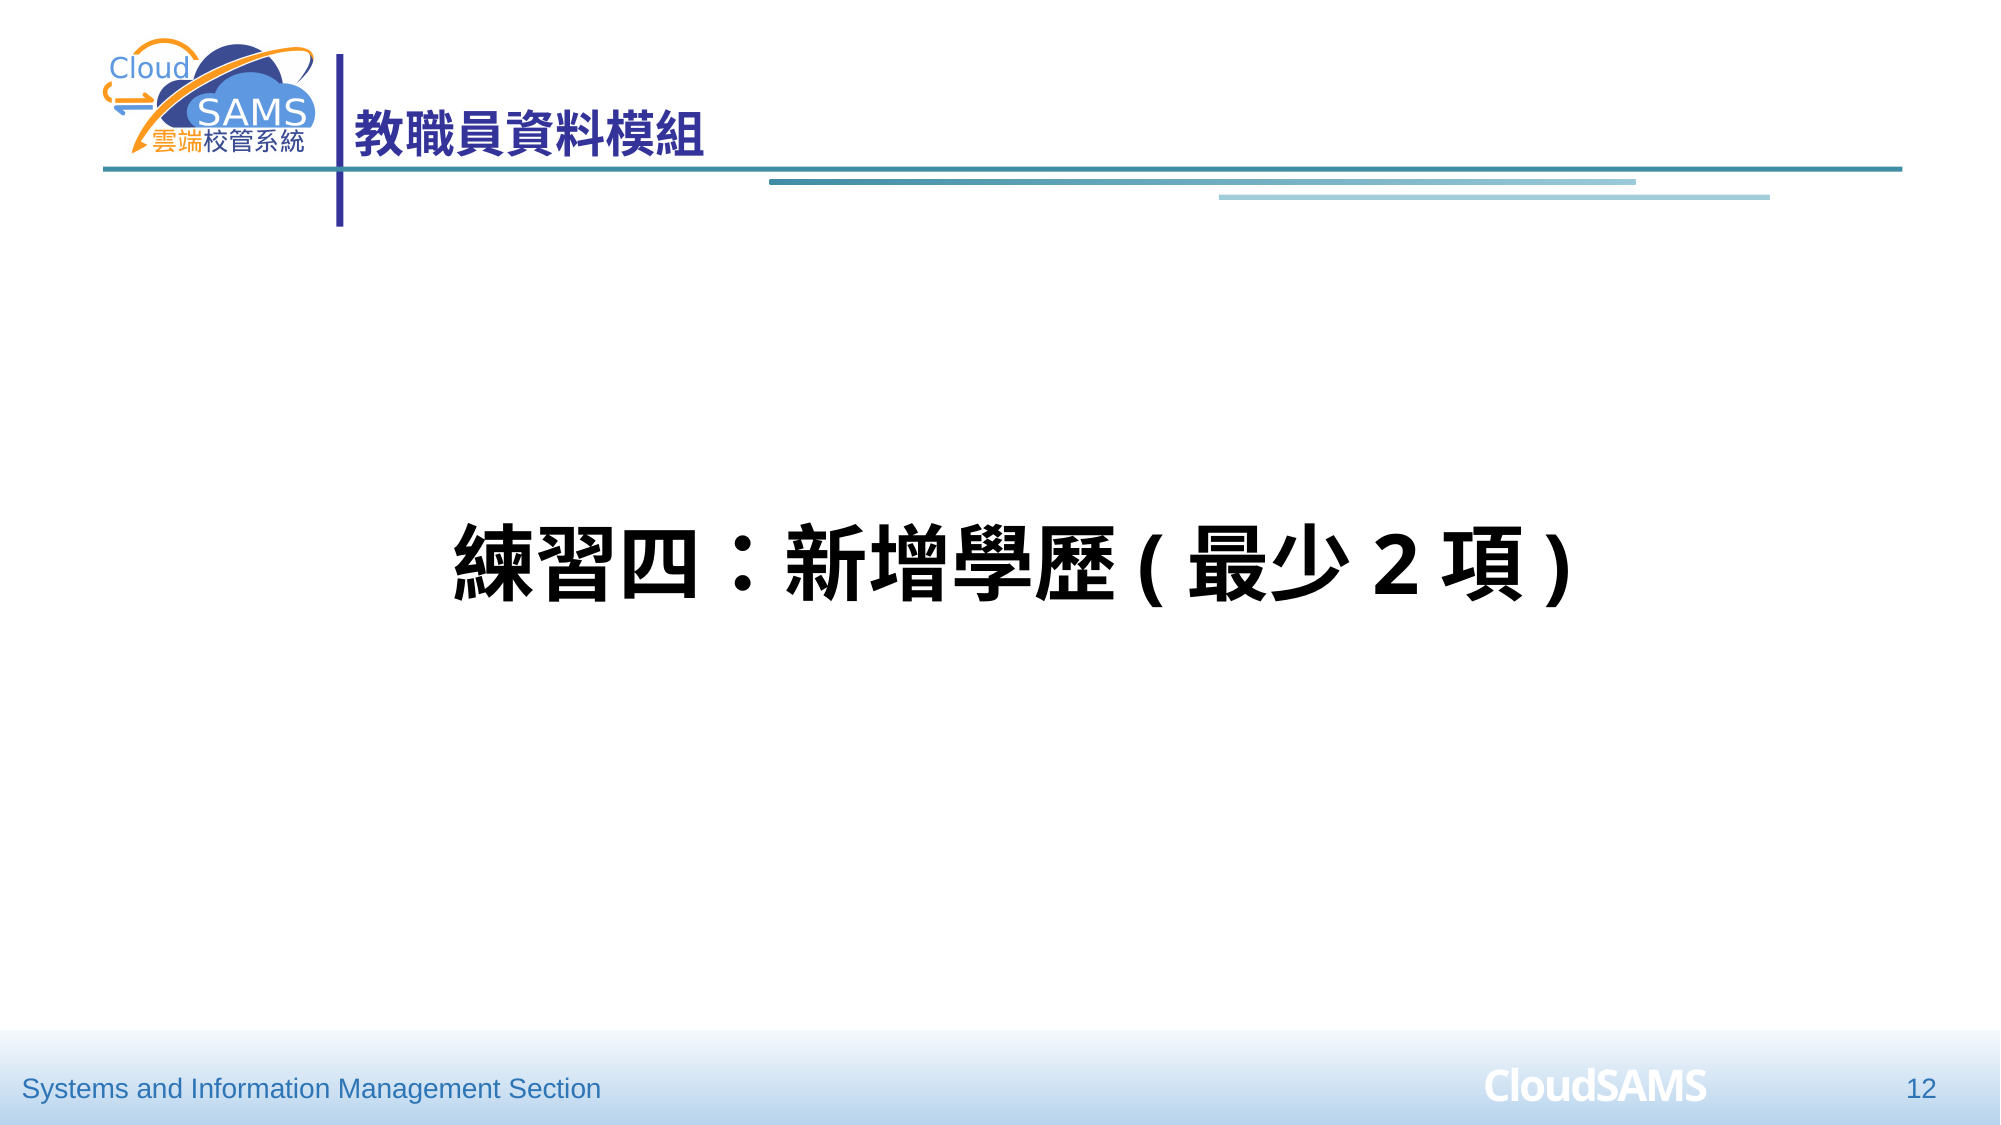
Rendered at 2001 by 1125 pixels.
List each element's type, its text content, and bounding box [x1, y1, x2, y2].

slide_number 12 [1755, 1063, 1952, 1125]
picture [87, 7, 349, 175]
title 教職員資料模組 [340, 44, 1907, 170]
text_box 練習四：新增學歷(最少2項) [397, 503, 1626, 619]
